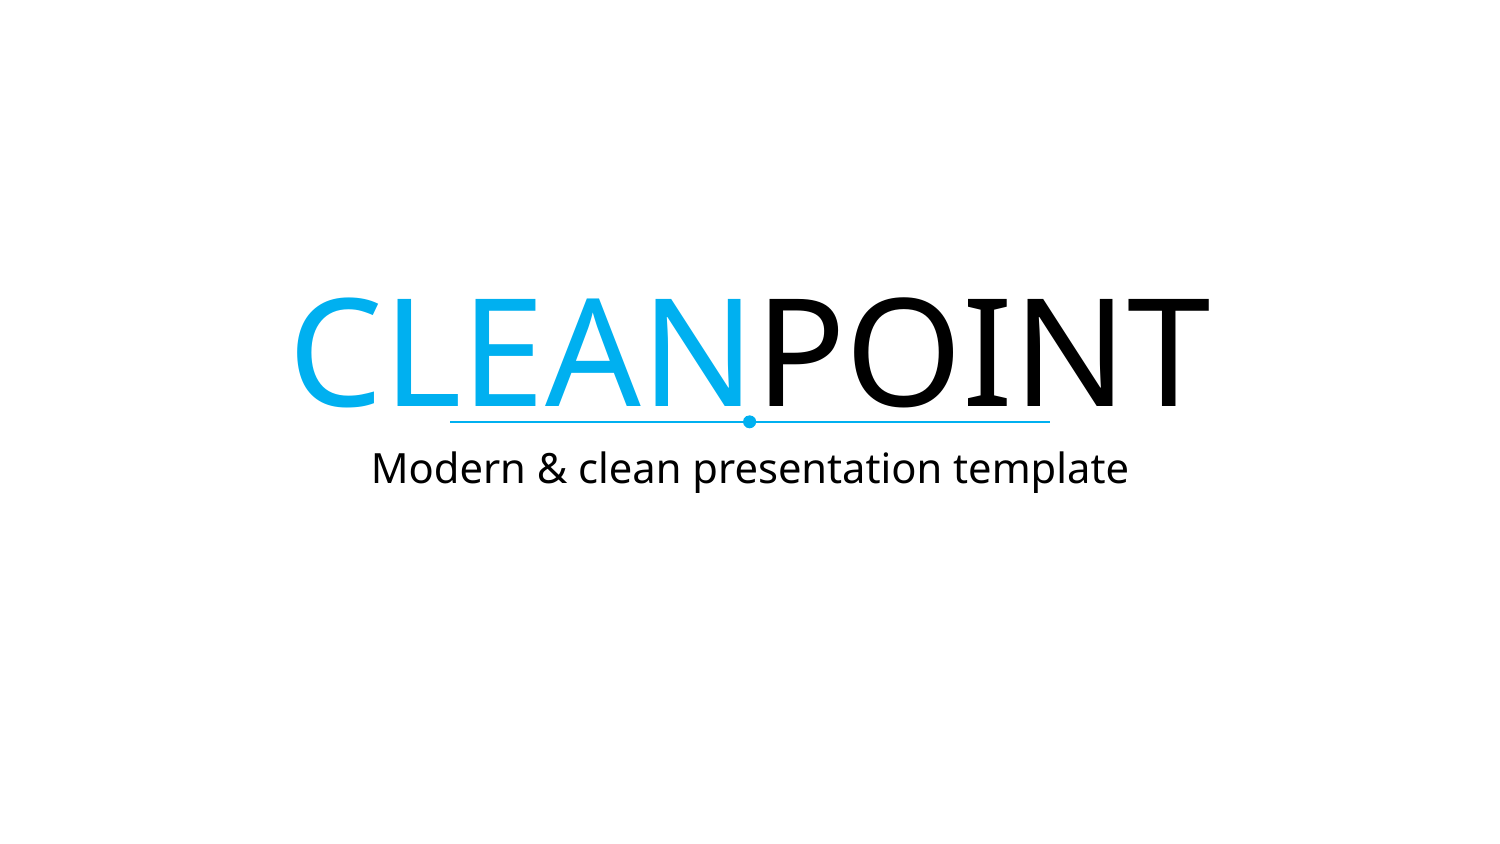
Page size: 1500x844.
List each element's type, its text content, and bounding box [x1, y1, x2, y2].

title CLEANPOINT [150, 284, 1350, 410]
subtitle Modern & clean presentation template [300, 434, 1200, 597]
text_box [449, 415, 1051, 429]
